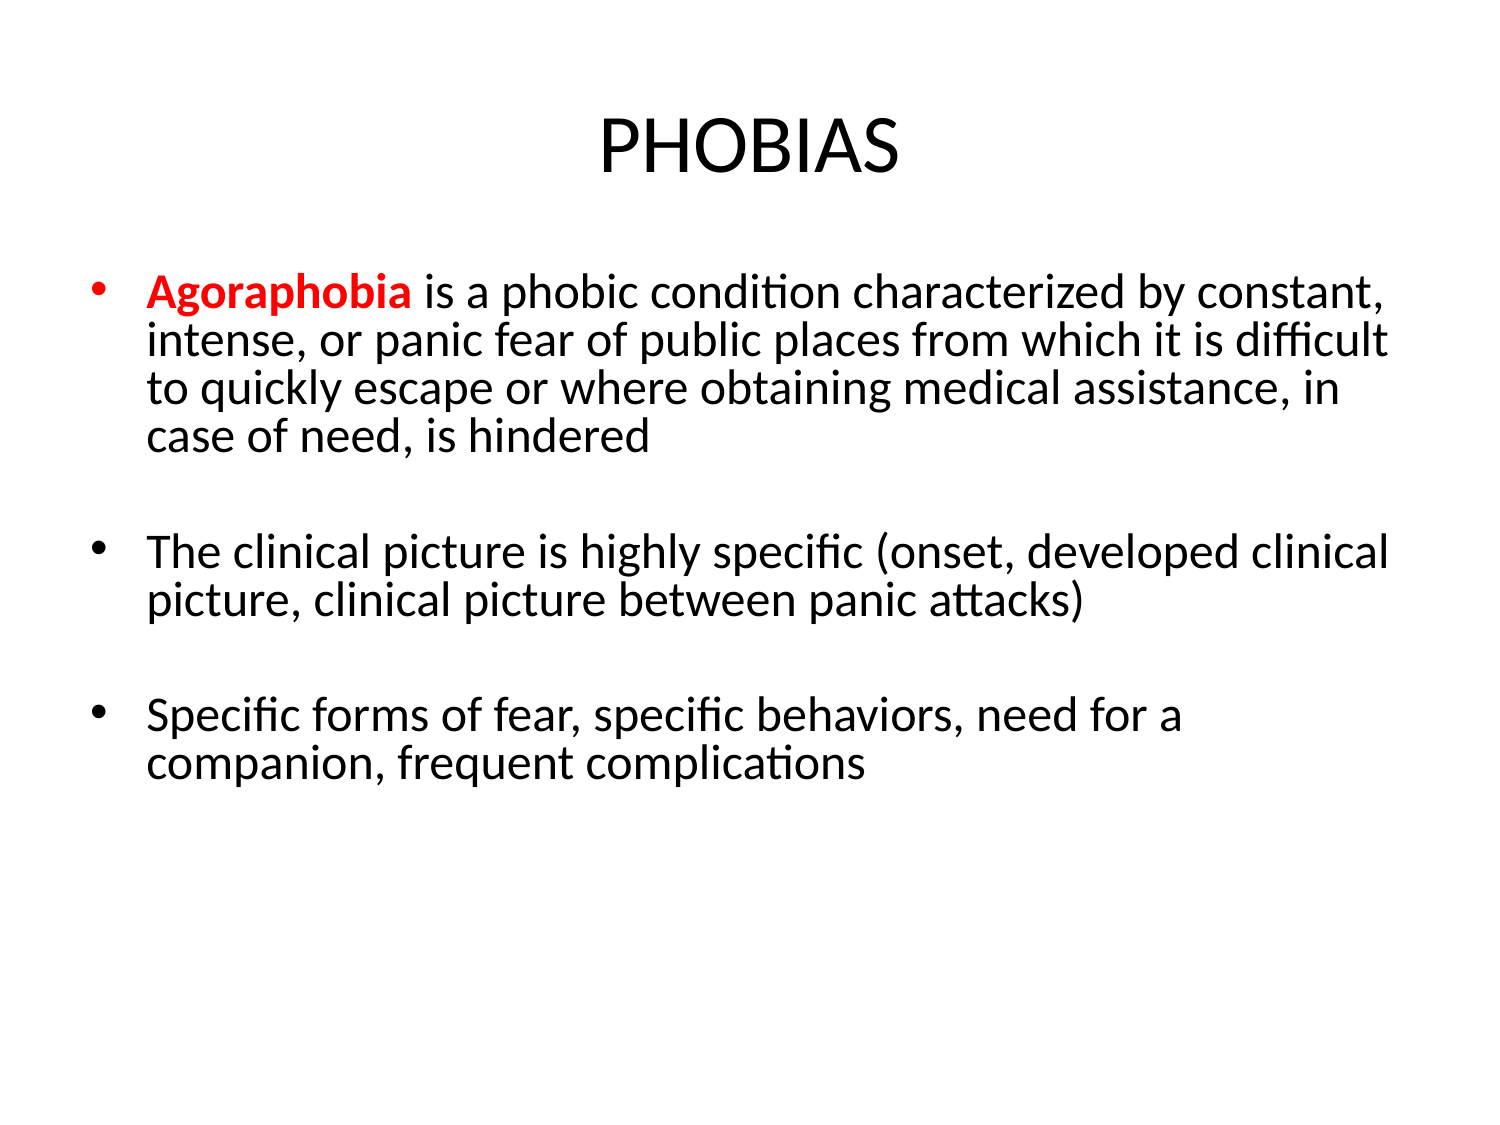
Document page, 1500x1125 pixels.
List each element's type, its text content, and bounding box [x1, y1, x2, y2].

list Agoraphobia is a phobic condition characterized by constant, intense, or panic fear of public places from which it is difficult to quickly escape or where obtaining medical assistance, in case of need, is hindered The clinical picture is highly specific (onset, developed clinical picture, clinical picture between panic attacks) Specific forms of fear, specific behaviors, need for a companion, frequent complications [75, 262, 1425, 1005]
title PHOBIAS [75, 45, 1425, 233]
